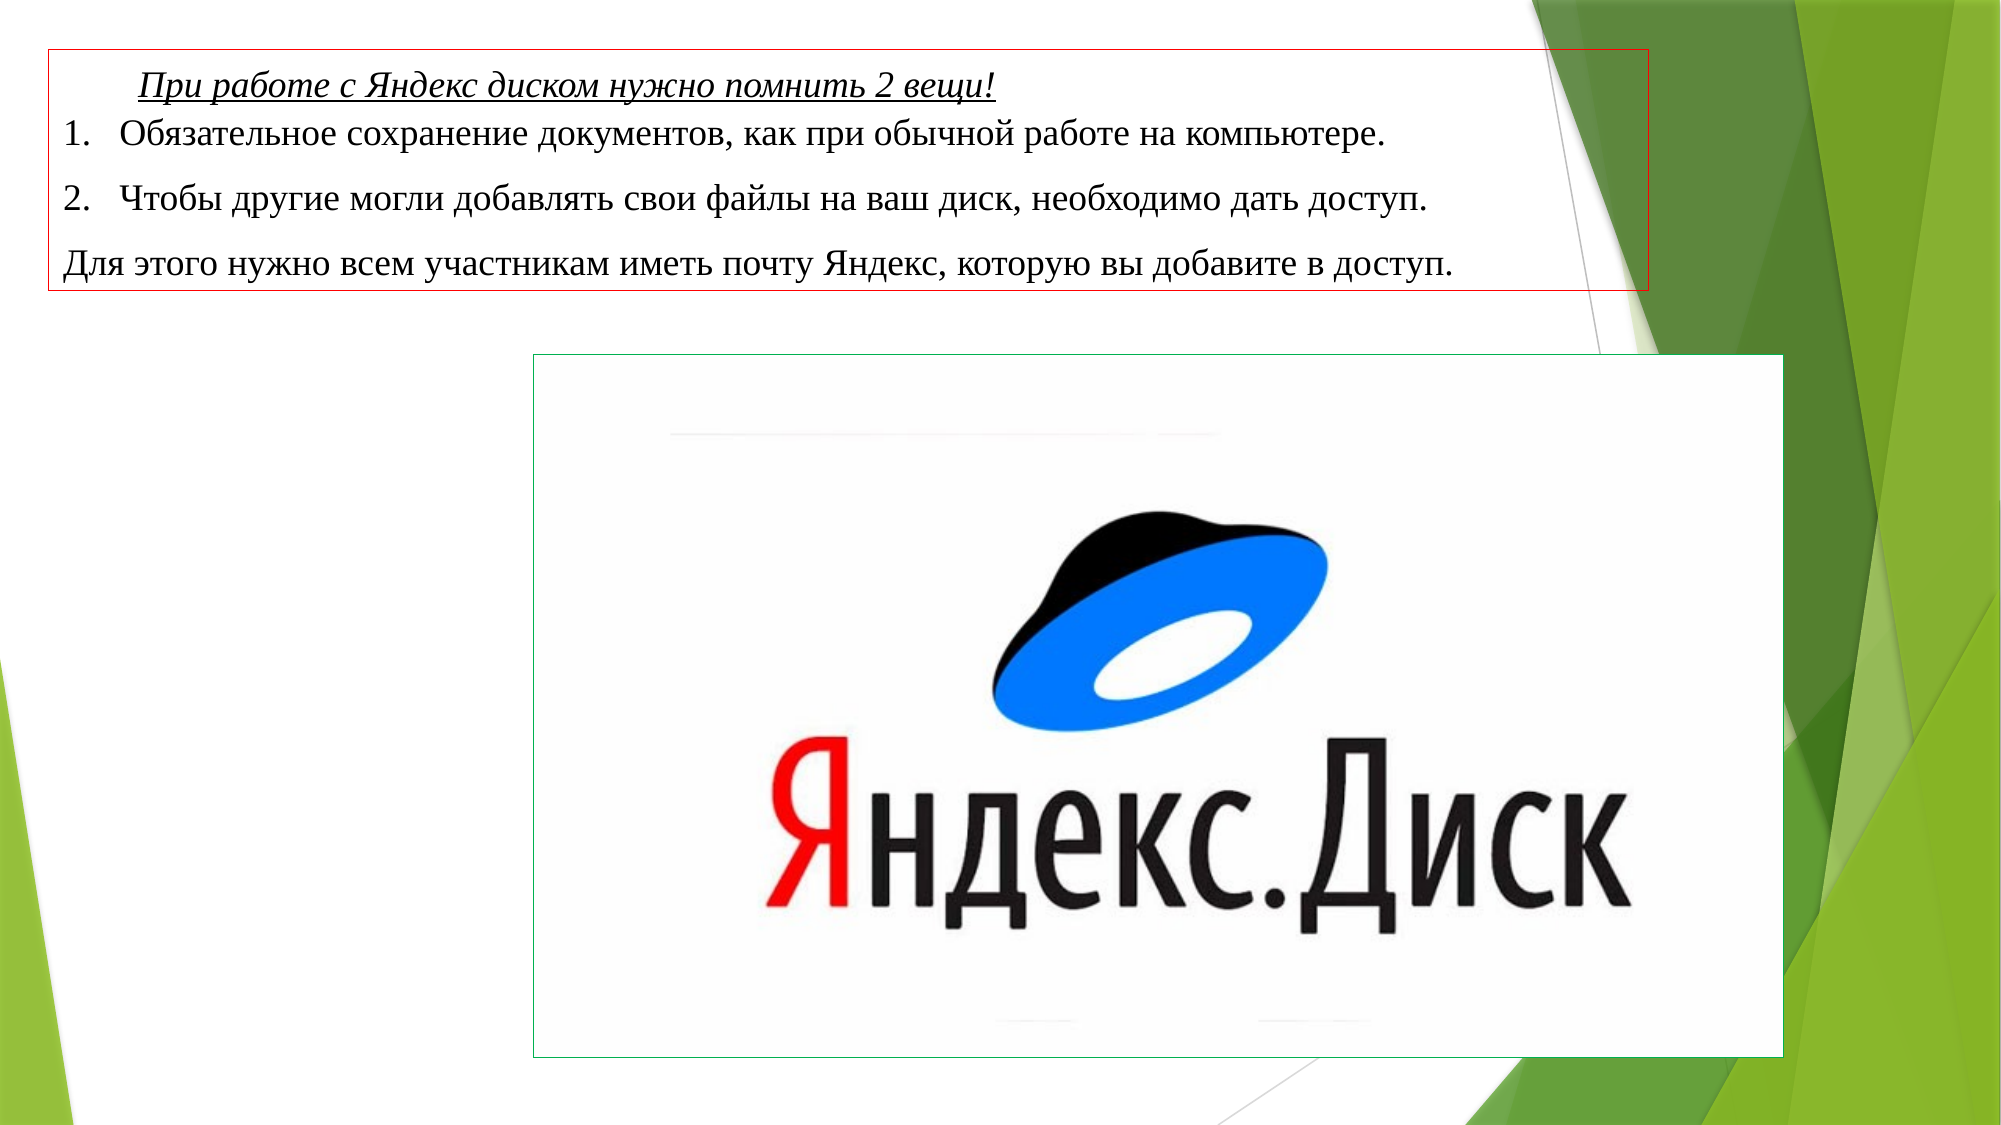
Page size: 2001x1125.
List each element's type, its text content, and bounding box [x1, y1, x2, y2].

picture [532, 354, 1784, 1059]
text_box При работе с Яндекс диском нужно помнить 2 вещи! Обязательное сохранение документов, как при обычной работе на компьютере. Чтобы другие могли добавлять свои файлы на ваш диск, необходимо дать доступ. Для этого нужно всем участникам иметь почту Яндекс, которую вы добавите в доступ. [48, 49, 1649, 291]
